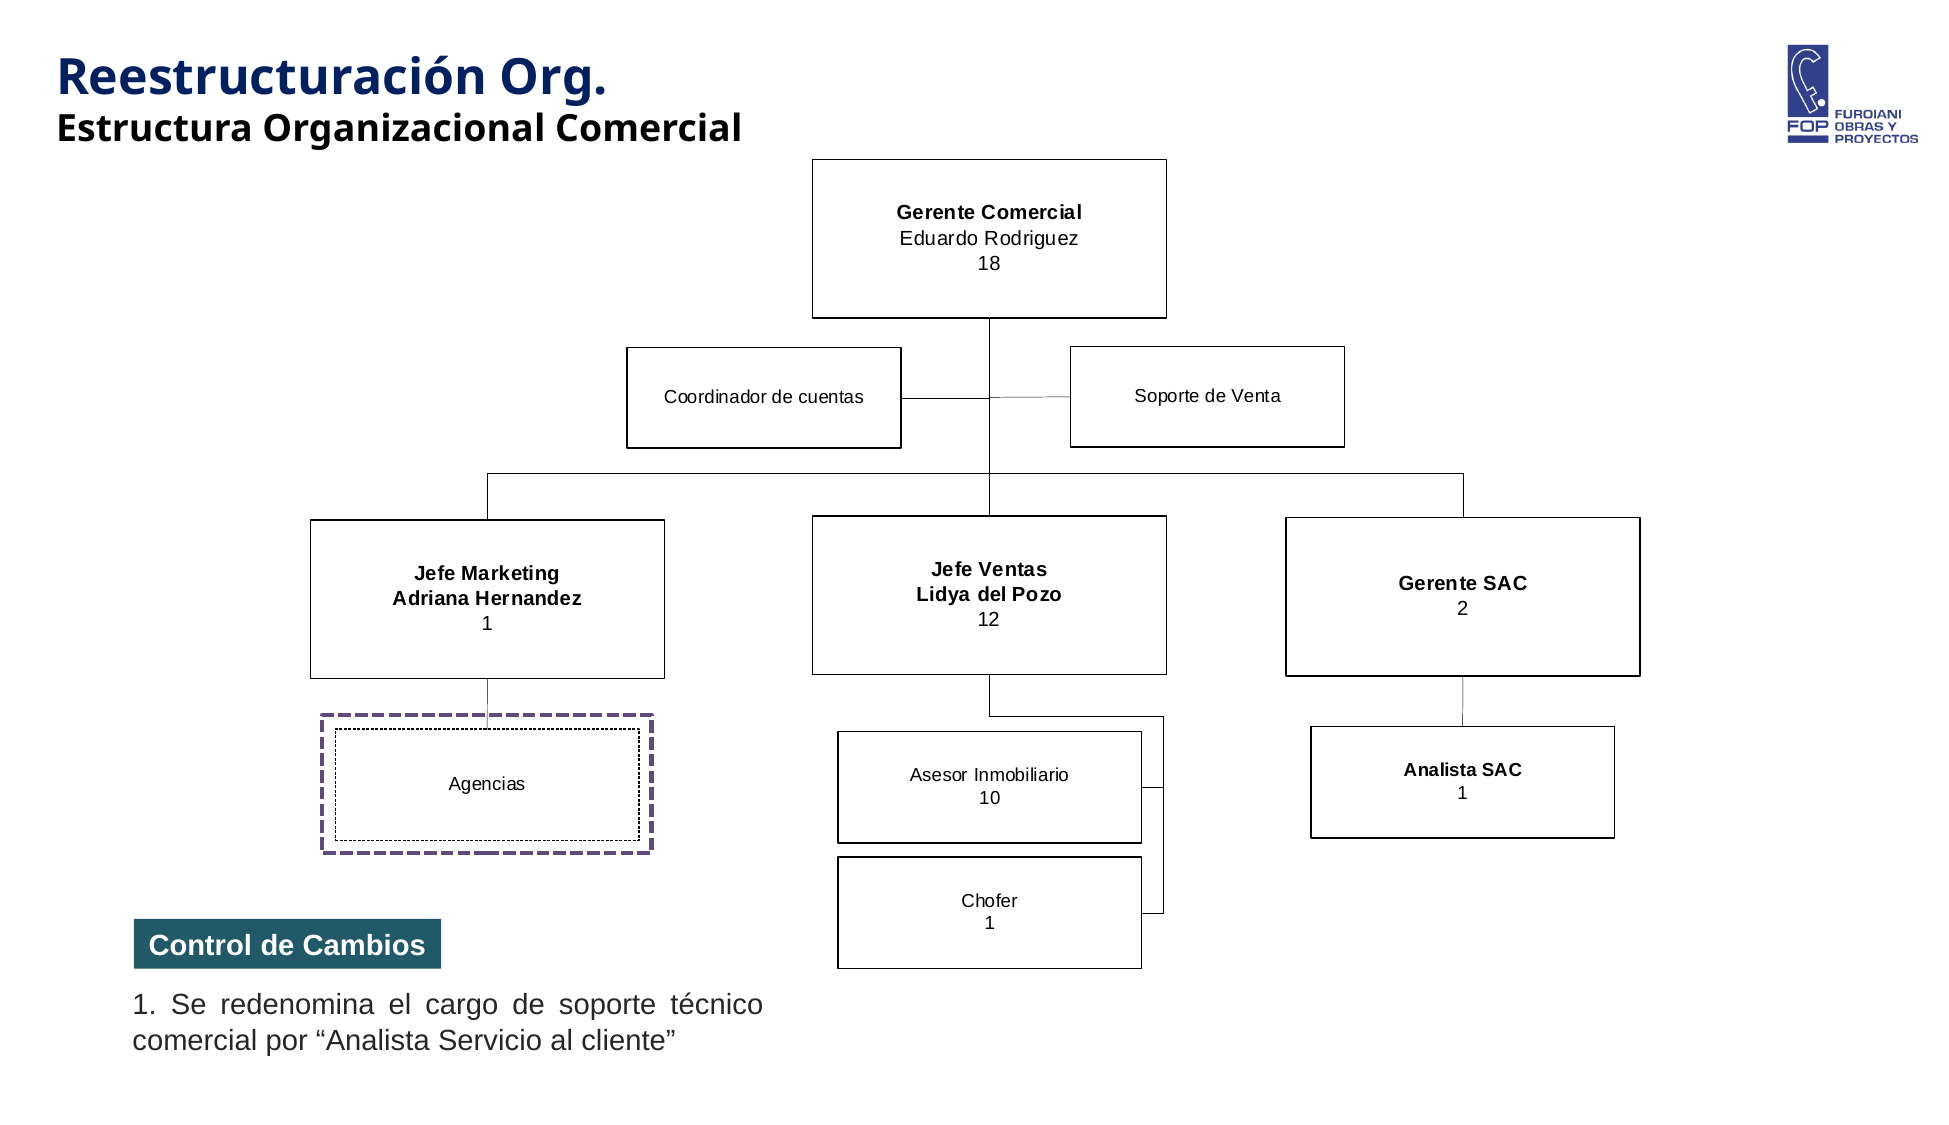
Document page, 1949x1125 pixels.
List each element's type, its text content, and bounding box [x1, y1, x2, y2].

text_box 1. Se redenomina el cargo de soporte técnico comercial por “Analista Servicio al cliente” [117, 978, 780, 1064]
text_box Control de Cambios [133, 918, 300, 969]
picture [306, 155, 1643, 970]
picture [1784, 42, 1918, 145]
text_box Reestructuración Org. Estructura Organizacional Comercial [41, 36, 1075, 157]
